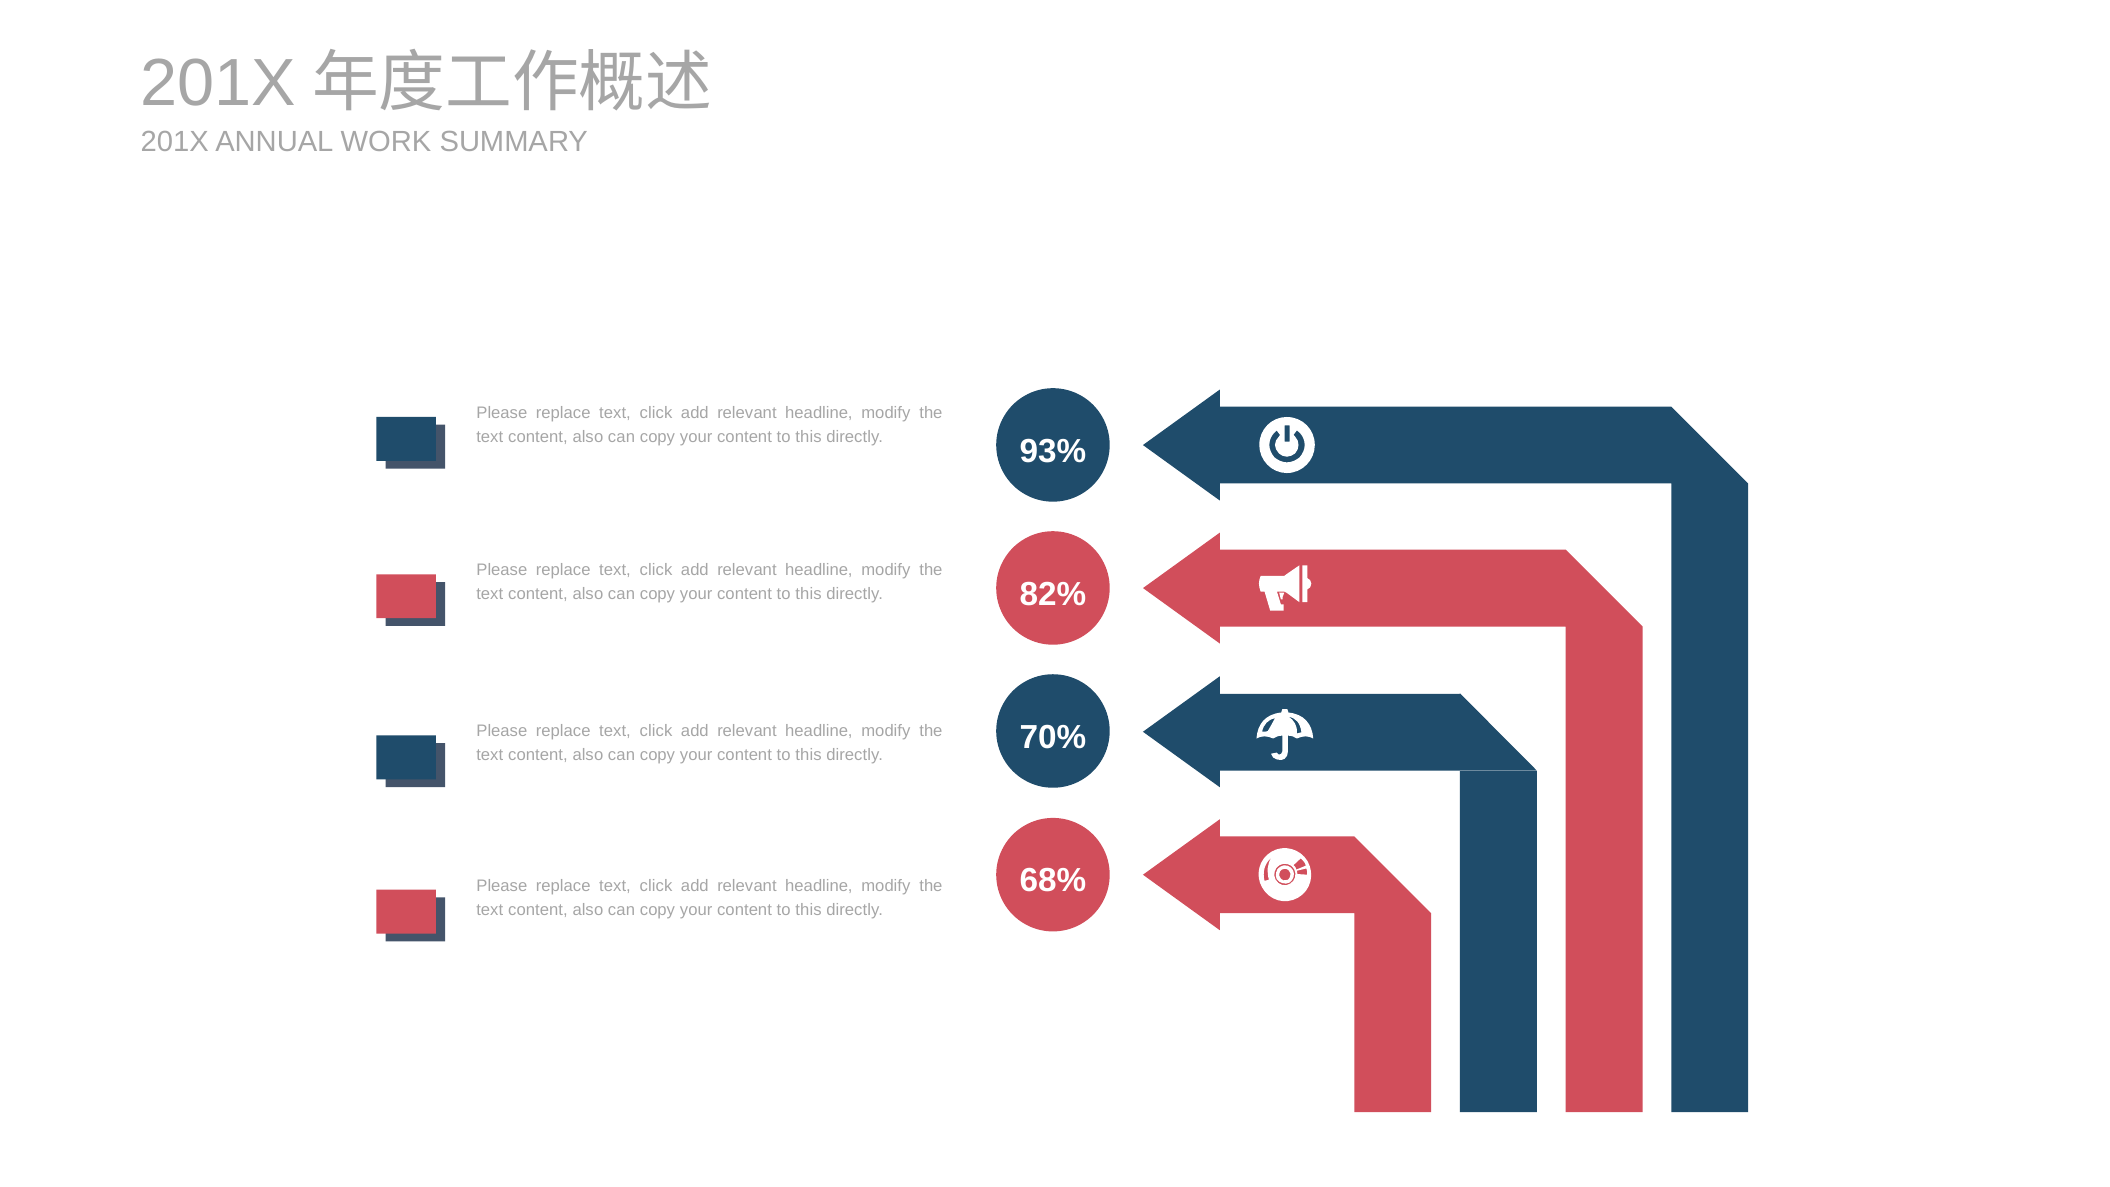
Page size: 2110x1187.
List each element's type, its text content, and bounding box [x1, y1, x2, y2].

text_box 201X年度工作概述 [140, 38, 789, 119]
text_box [996, 531, 1110, 645]
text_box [996, 817, 1110, 932]
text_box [996, 388, 1110, 502]
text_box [376, 735, 446, 788]
text_box Please replace text, click add relevant headline, modify the text content, also can copy your content to this directly. [461, 390, 959, 453]
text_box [376, 574, 446, 626]
text_box Please replace text, click add relevant headline, modify the text content, also can copy your content to this directly. [461, 863, 959, 926]
text_box Please replace text, click add relevant headline, modify the text content, also can copy your content to this directly. [461, 547, 959, 611]
text_box Please replace text, click add relevant headline, modify the text content, also can copy your content to this directly. [461, 708, 959, 772]
text_box 201X ANNUAL WORK SUMMARY [140, 122, 602, 158]
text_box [376, 889, 446, 942]
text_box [1142, 819, 1432, 1112]
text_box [996, 674, 1110, 788]
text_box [376, 416, 446, 469]
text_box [1142, 389, 1749, 1112]
